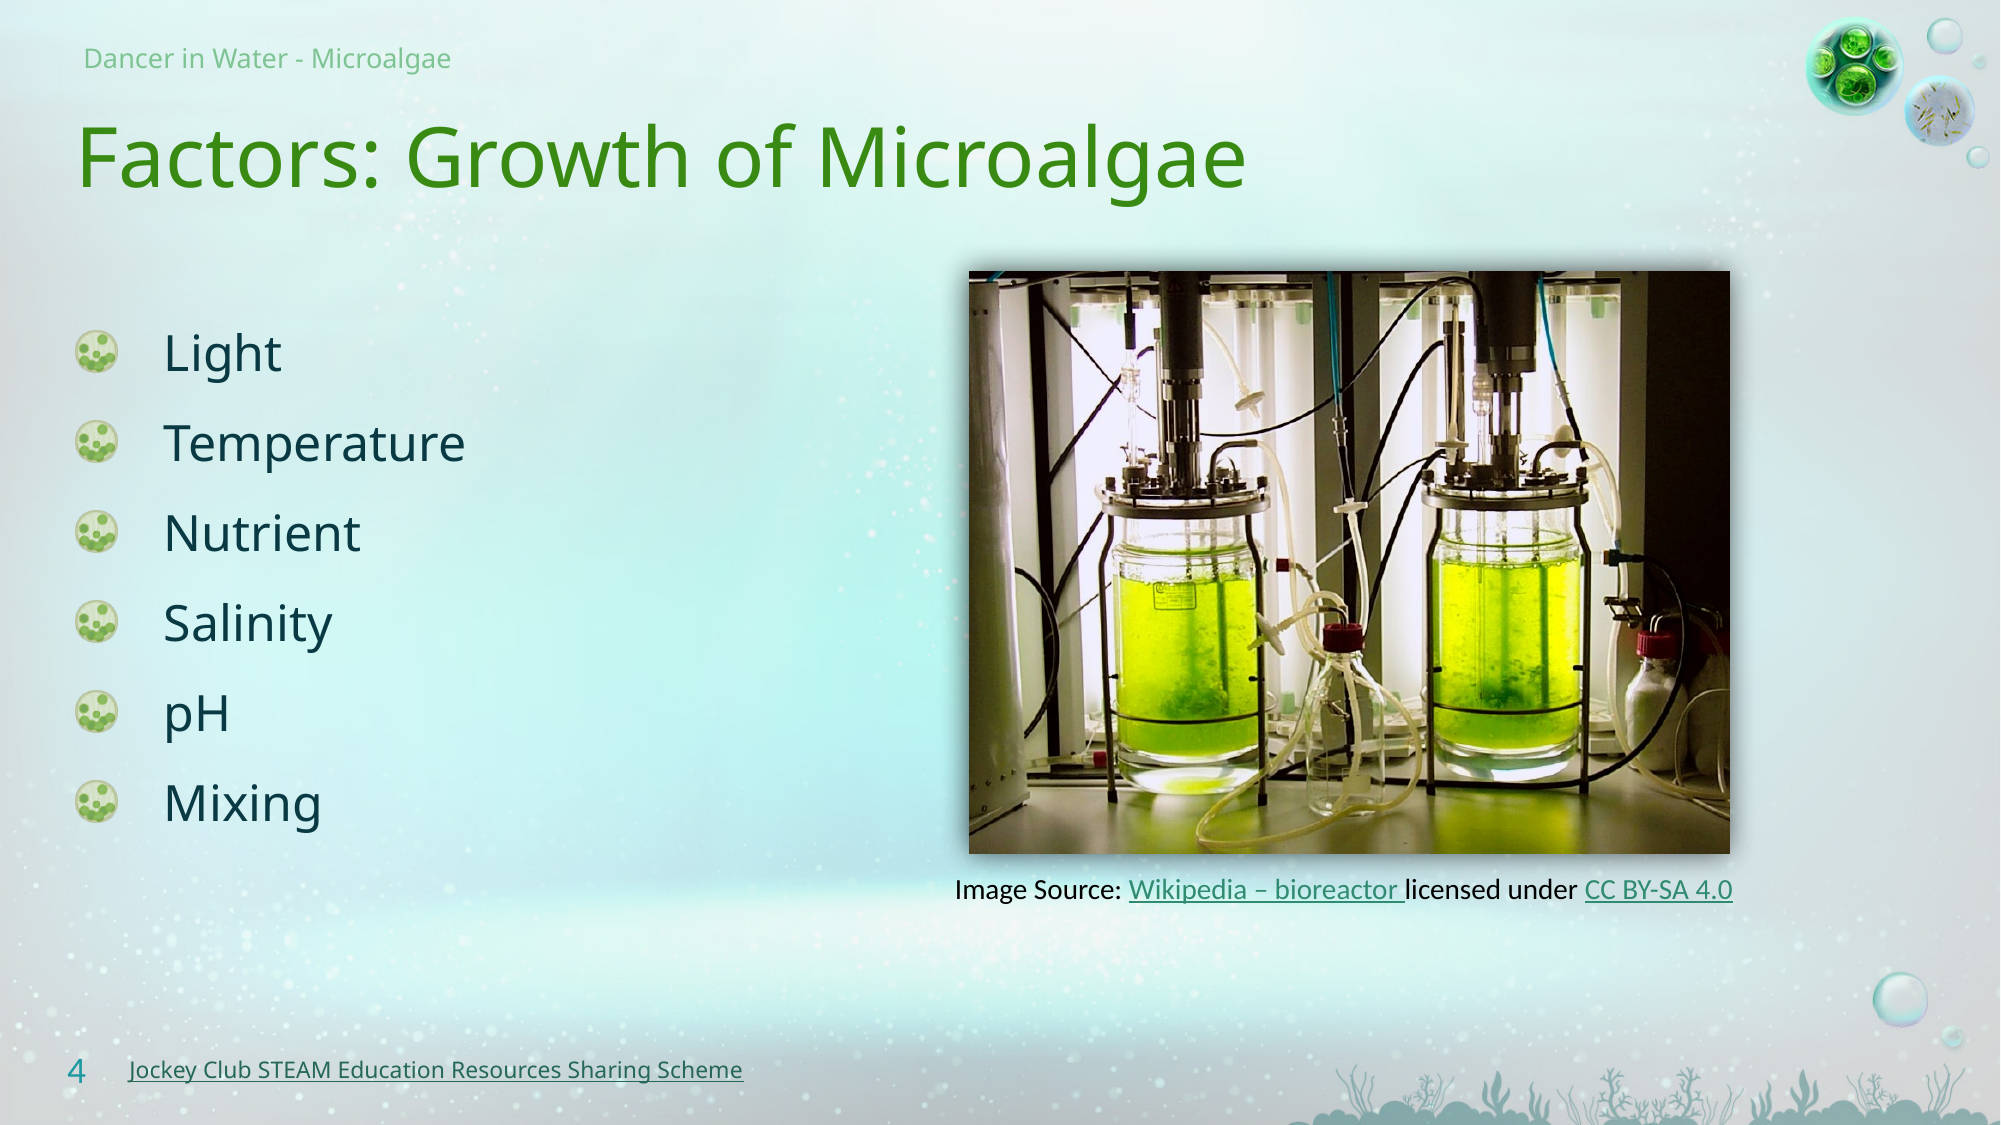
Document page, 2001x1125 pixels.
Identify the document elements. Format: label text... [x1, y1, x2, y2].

title Factors: Growth of Microalgae [61, 96, 1571, 229]
picture [0, 0, 2001, 1125]
list Light Temperature Nutrient Salinity pH Mixing [61, 284, 1862, 1043]
text_box Image Source: Wikipedia – bioreactor licensed under CC BY-SA 4.0 [940, 862, 1756, 913]
slide_number 4 [35, 1038, 118, 1099]
